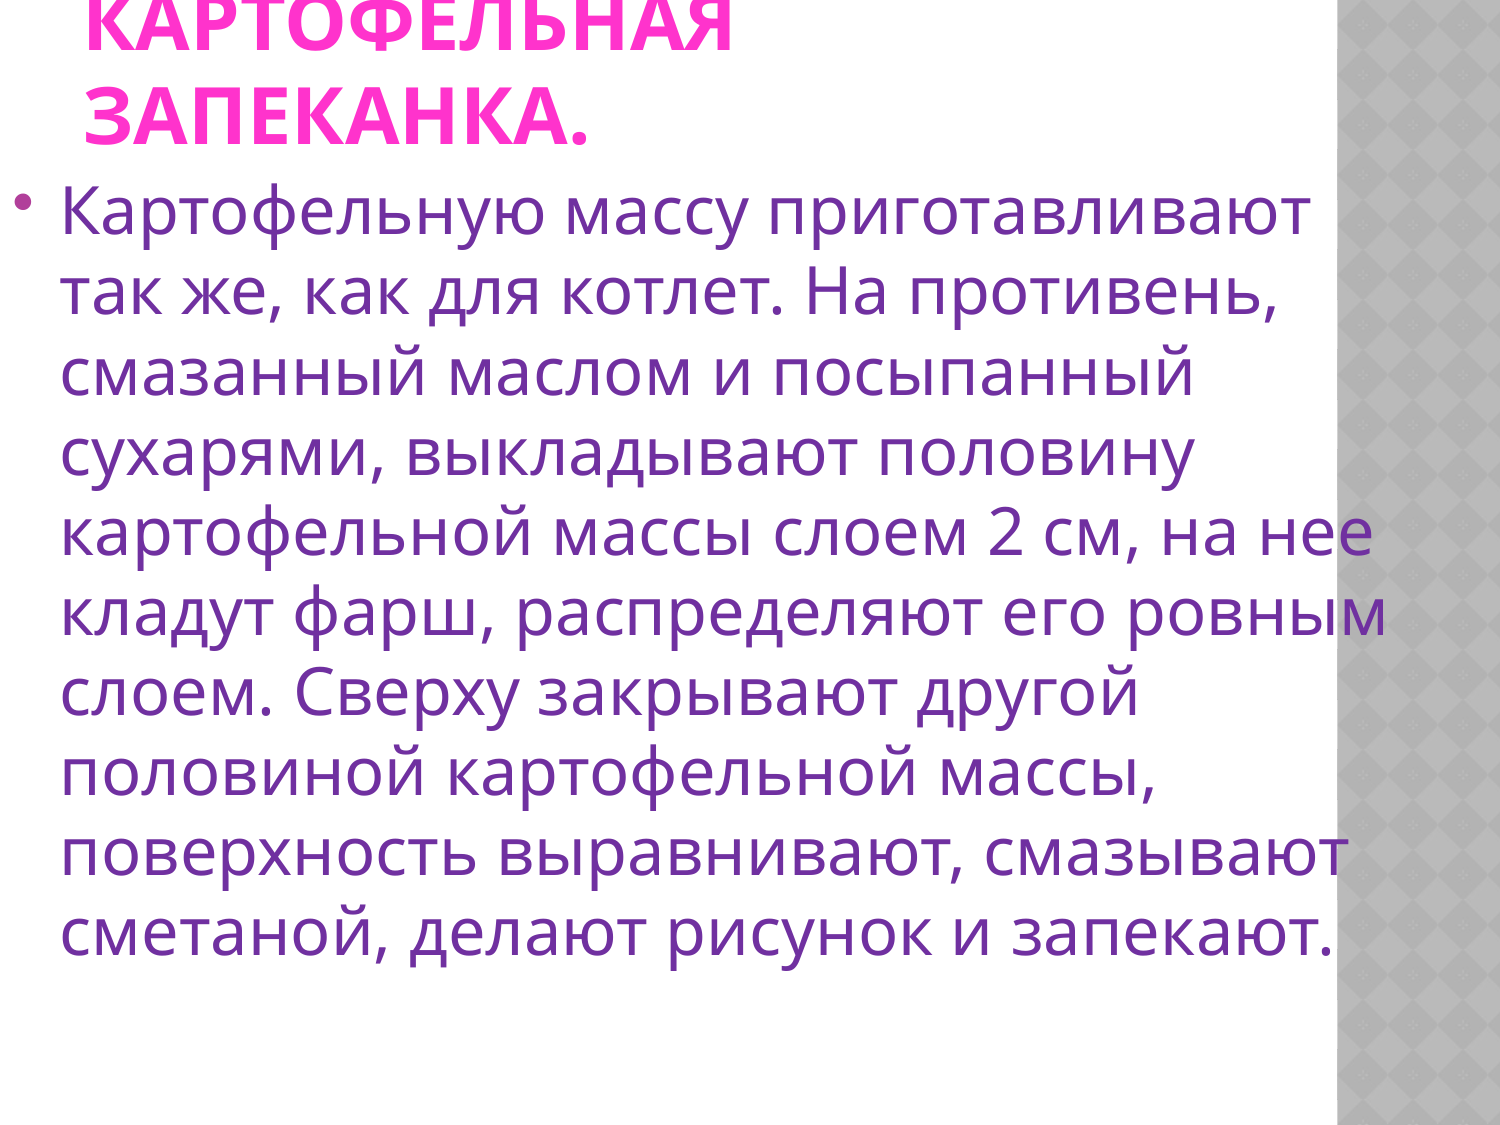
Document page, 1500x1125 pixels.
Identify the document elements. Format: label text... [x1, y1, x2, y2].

list Картофельную массу приготавливают так же, как для котлет. На противень, смазанный маслом и посыпанный сухарями, выкладывают половину картофельной массы слоем 2 см, на нее кладут фарш, распределяют его ровным слоем. Сверху закрывают другой половиной картофельной массы, поверхность выравнивают, смазывают сметаной, делают рисунок и запекают. [0, 160, 1447, 1059]
title Картофельная запеканка. [75, 0, 1263, 160]
